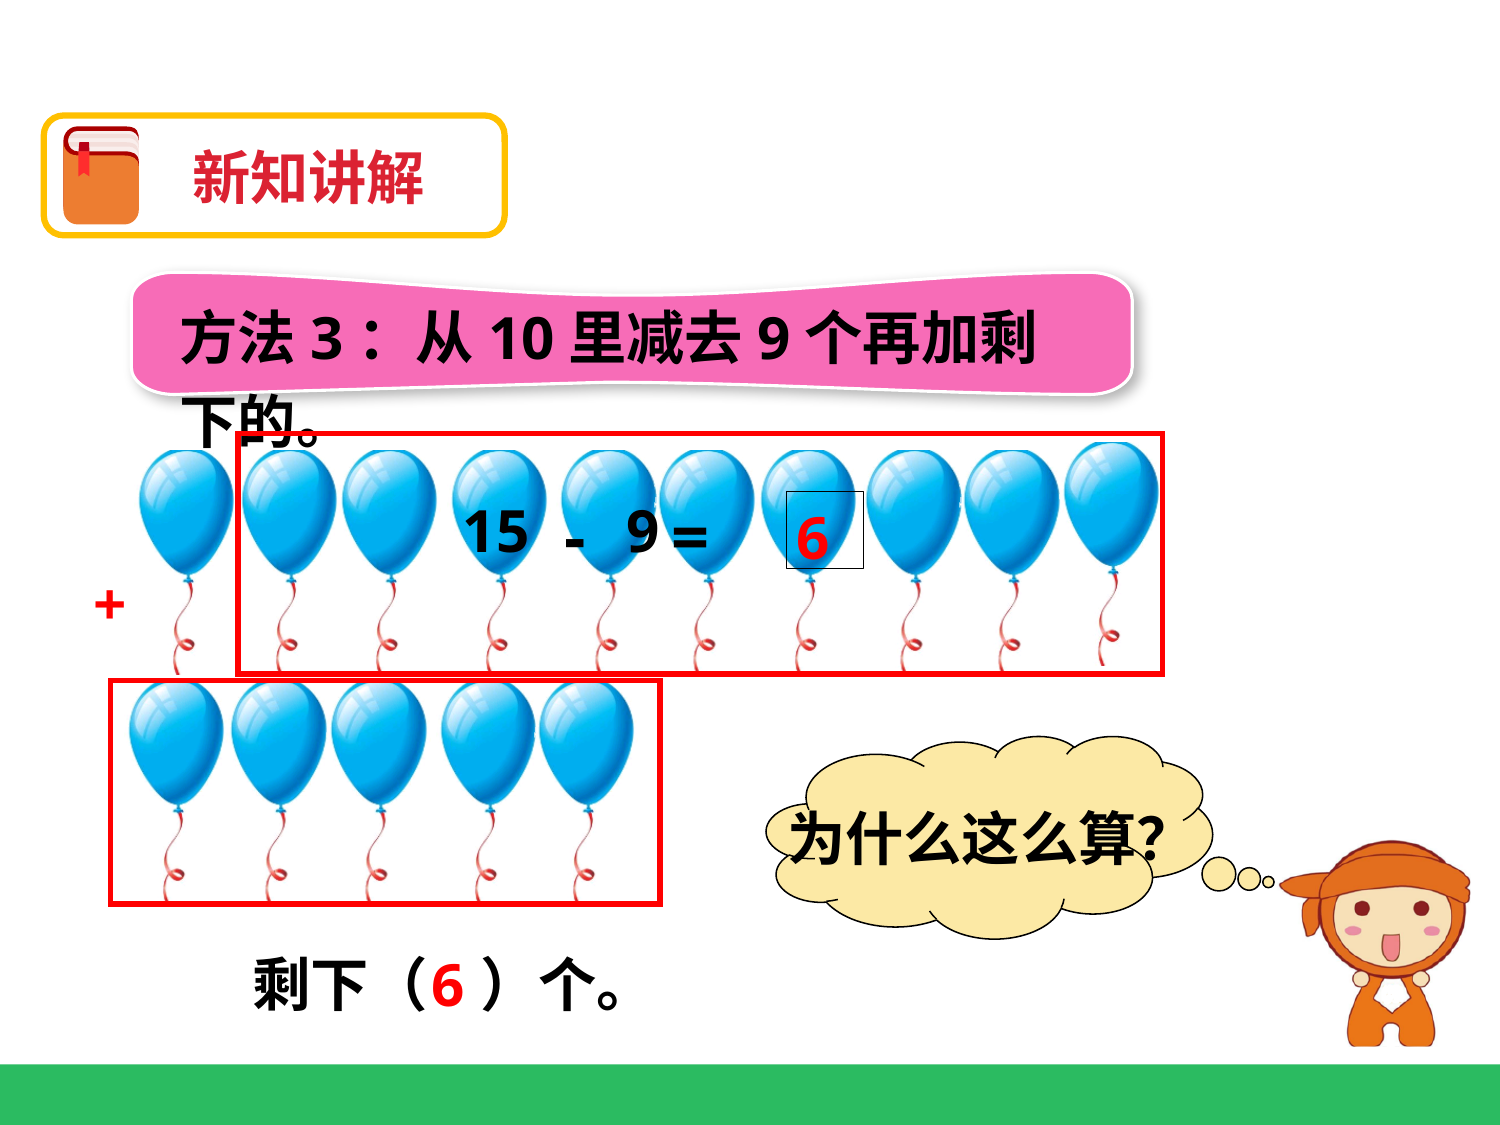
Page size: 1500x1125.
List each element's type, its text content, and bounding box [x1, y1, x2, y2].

picture [127, 450, 229, 675]
text_box + [63, 546, 127, 645]
text_box [109, 679, 661, 905]
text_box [766, 735, 1481, 939]
picture [1277, 837, 1471, 1047]
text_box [229, 441, 1163, 675]
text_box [448, 487, 990, 583]
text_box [117, 680, 638, 905]
text_box 6 [401, 926, 521, 1025]
text_box [237, 432, 1164, 675]
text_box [43, 115, 505, 236]
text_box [131, 272, 1133, 395]
text_box 剩下（ ）个。 [210, 926, 401, 1025]
text_box 剩下（ ）个。 [521, 926, 711, 1025]
